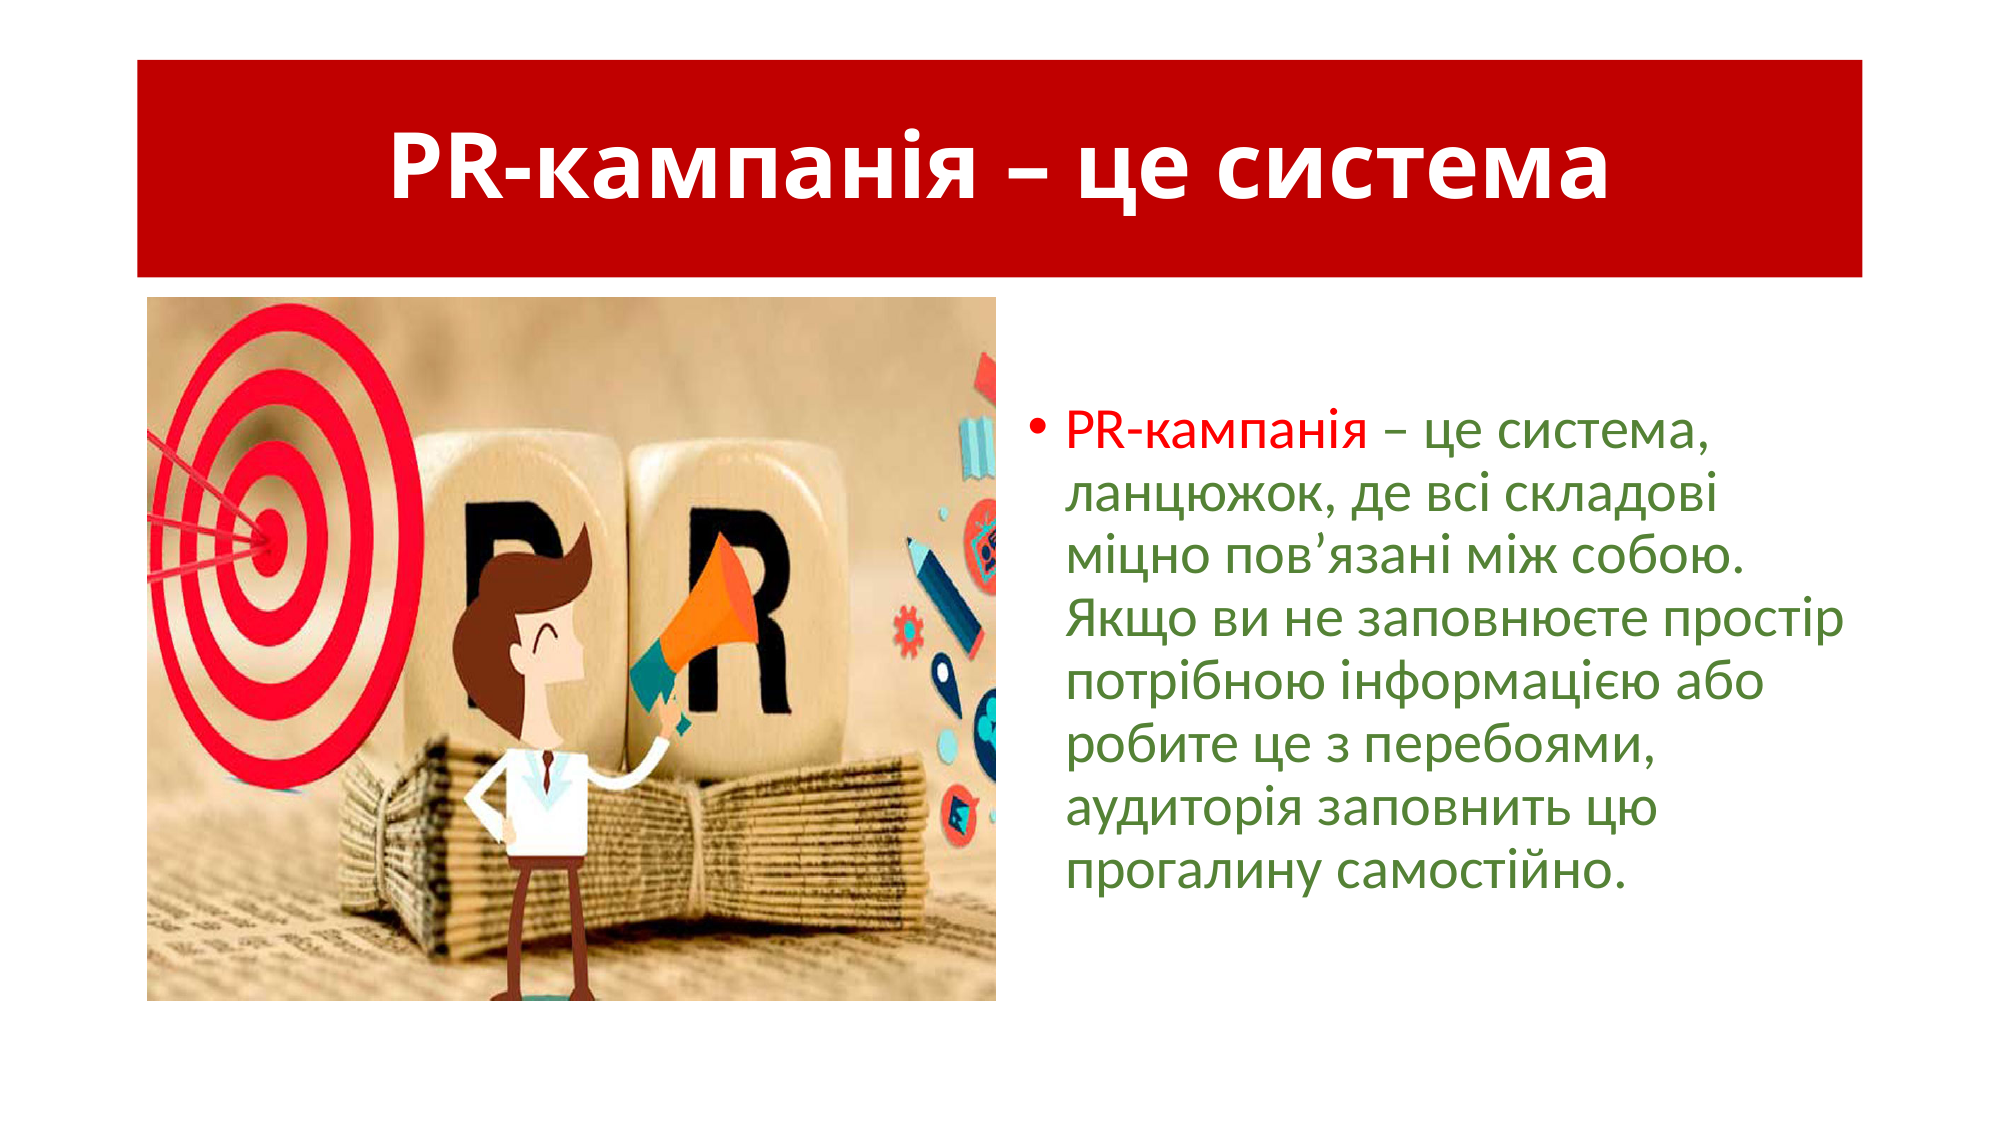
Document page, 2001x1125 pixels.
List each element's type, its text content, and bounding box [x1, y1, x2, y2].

title PR-кампанія – це система [137, 59, 1863, 278]
list PR-кампанія – це система, ланцюжок, де всі складові міцно пов’язані між собою. Якщо ви не заповнюєте простір потрібною інформацією або робите це з перебоями, аудиторія заповнить цю прогалину самостійно. [1012, 299, 1863, 1014]
picture [147, 297, 996, 1001]
